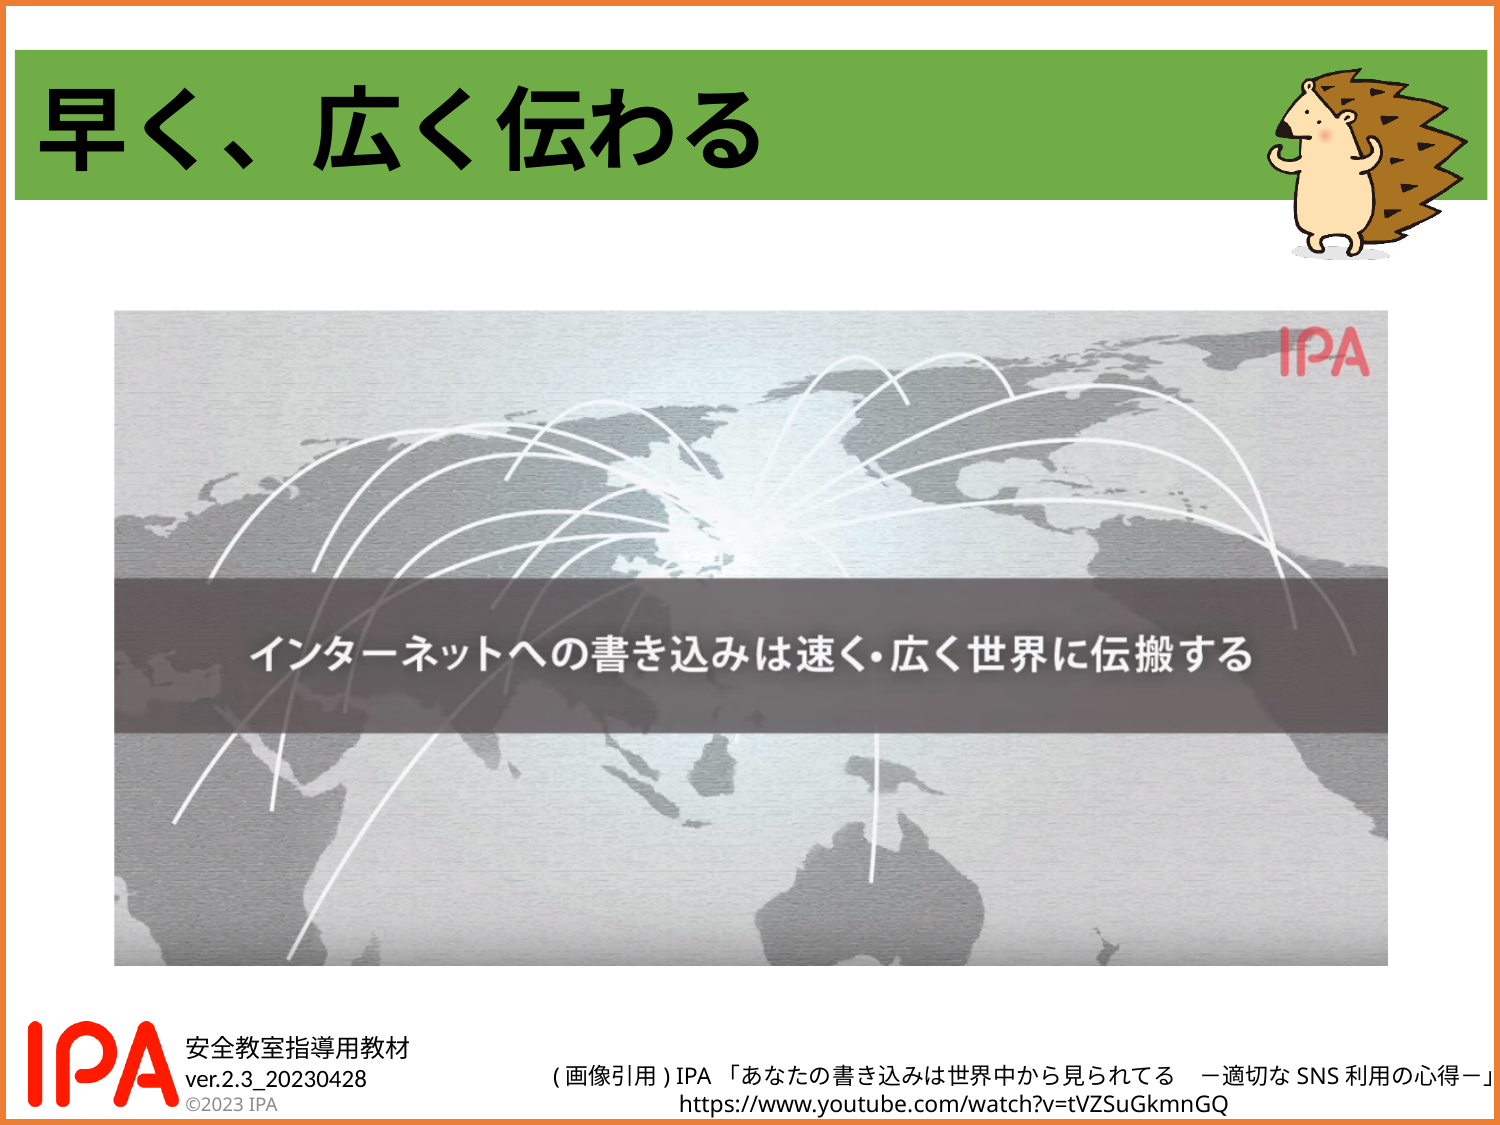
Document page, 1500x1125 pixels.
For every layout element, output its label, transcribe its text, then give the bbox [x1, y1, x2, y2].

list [112, 306, 1388, 966]
picture [28, 1021, 179, 1107]
title 早く、広く伝わる [21, 50, 1379, 219]
text_box (画像引用) IPA「あなたの書き込みは世界中から見られてる －適切なSNS利用の心得－」 https://www.youtube.com/watch?v=tVZSuGkmnGQ [538, 1054, 1500, 1124]
picture [1267, 68, 1468, 260]
